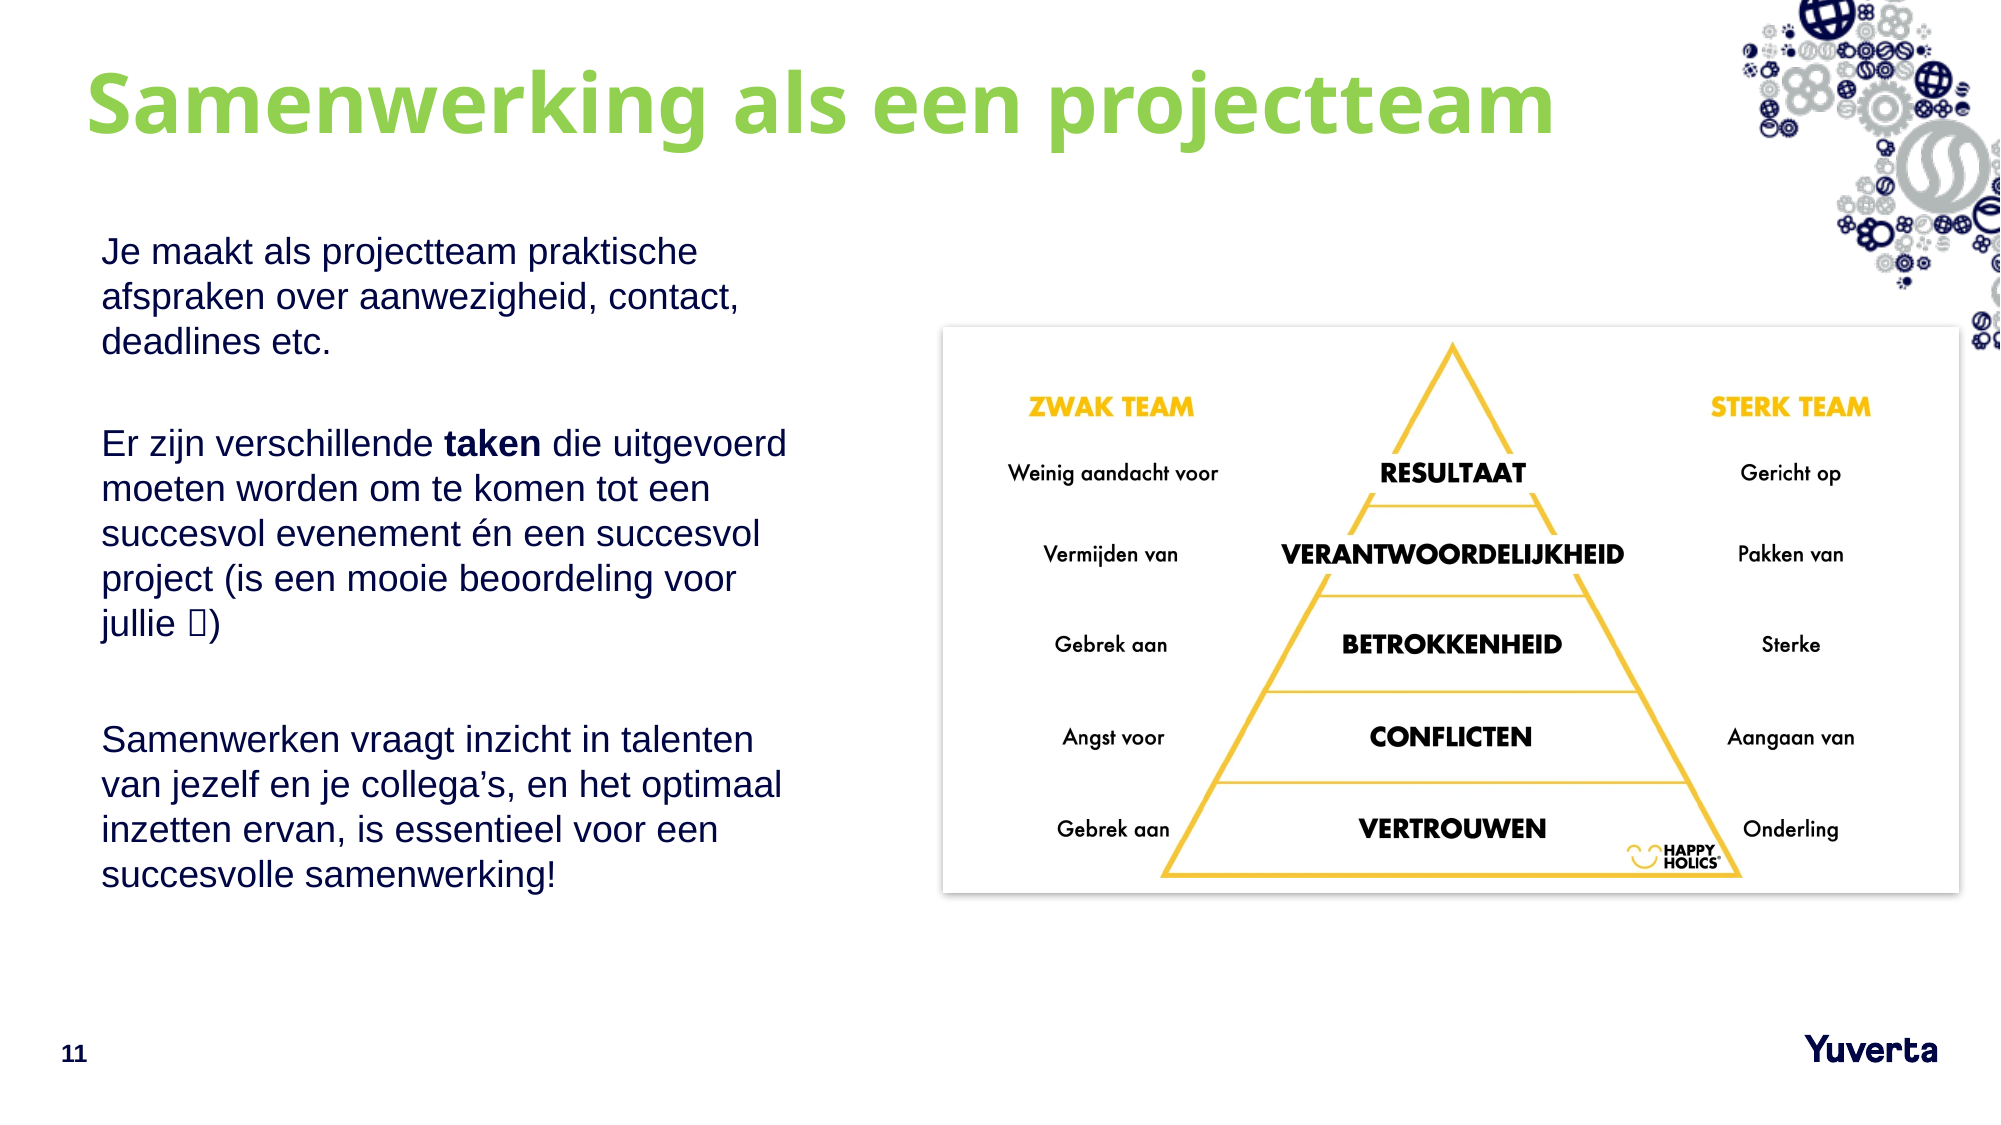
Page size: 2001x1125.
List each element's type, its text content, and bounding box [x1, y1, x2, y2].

title Samenwerking als een projectteam [86, 55, 1745, 246]
text_box Er zijn verschillende taken die uitgevoerd moeten worden om te komen tot een succesvol evenement én een succesvol project (is een mooie beoordeling voor jullie ) [86, 411, 828, 652]
text_box Je maakt als projectteam praktische afspraken over aanwezigheid, contact, deadlines etc. [86, 219, 832, 370]
slide_number 11 [60, 1037, 113, 1073]
picture [0, 0, 2000, 1125]
text_box Samenwerken vraagt inzicht in talenten van jezelf en je collega’s, en het optimaal inzetten ervan, is essentieel voor een succesvolle samenwerking! [86, 708, 799, 903]
